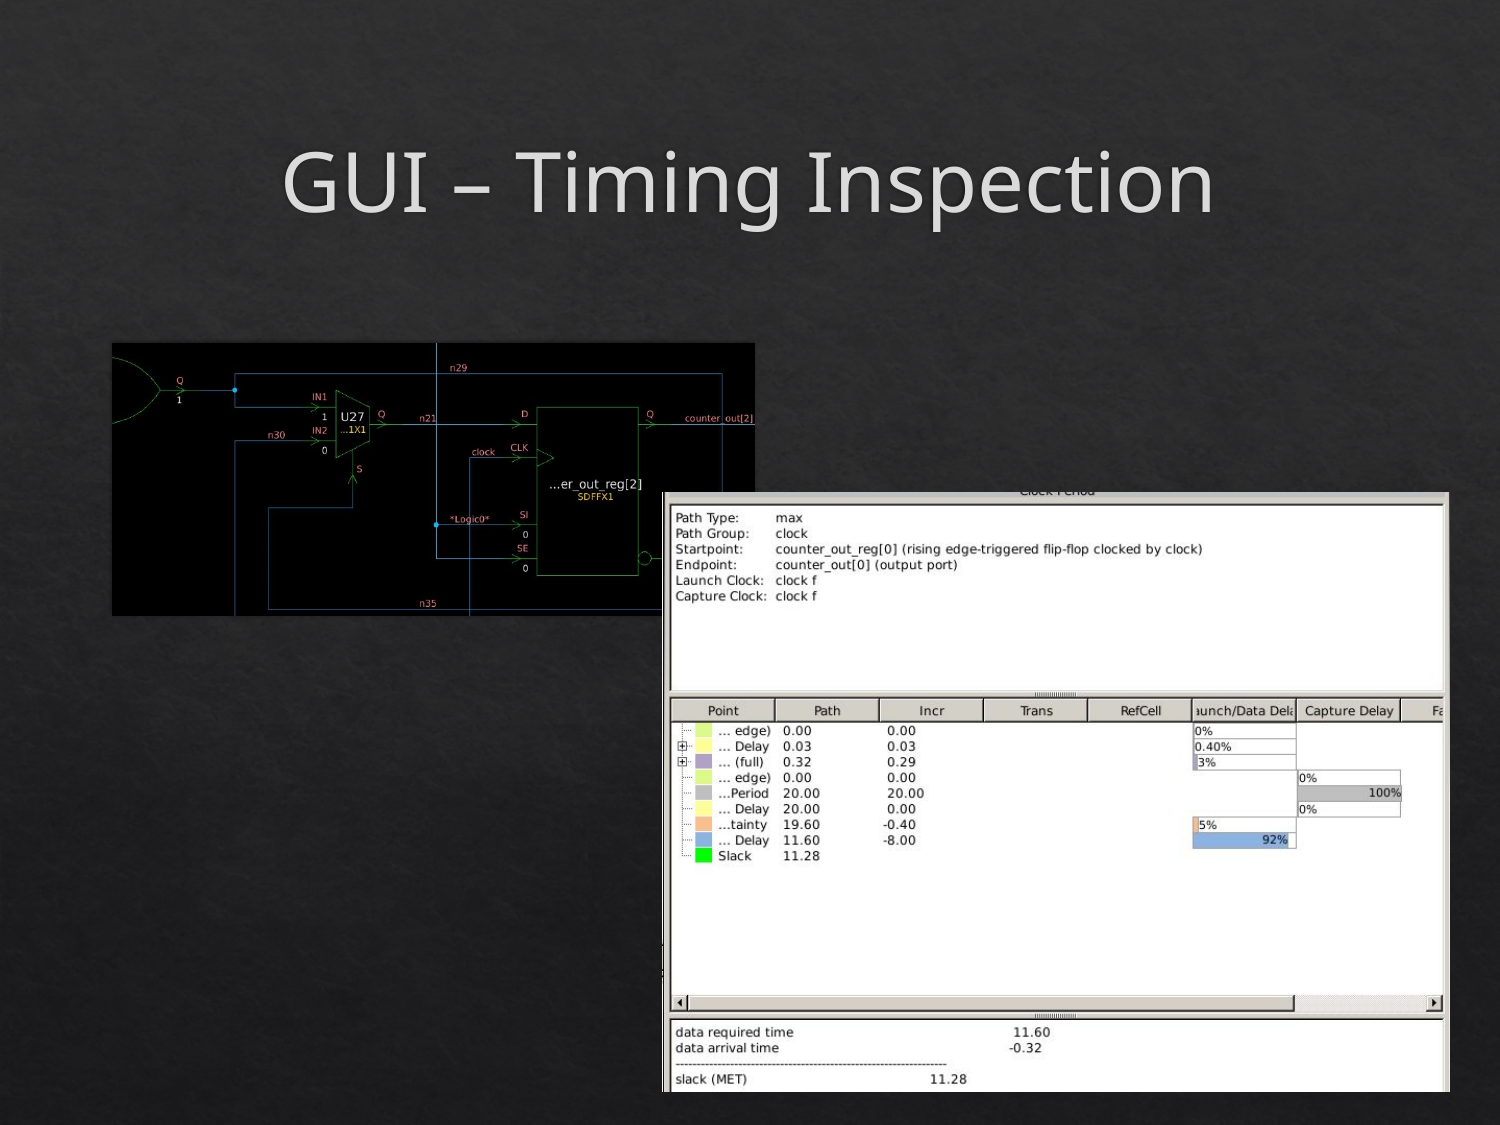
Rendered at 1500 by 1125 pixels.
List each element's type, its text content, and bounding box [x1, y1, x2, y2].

title GUI – Timing Inspection [112, 99, 1387, 260]
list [112, 342, 755, 616]
picture [661, 492, 1450, 1092]
